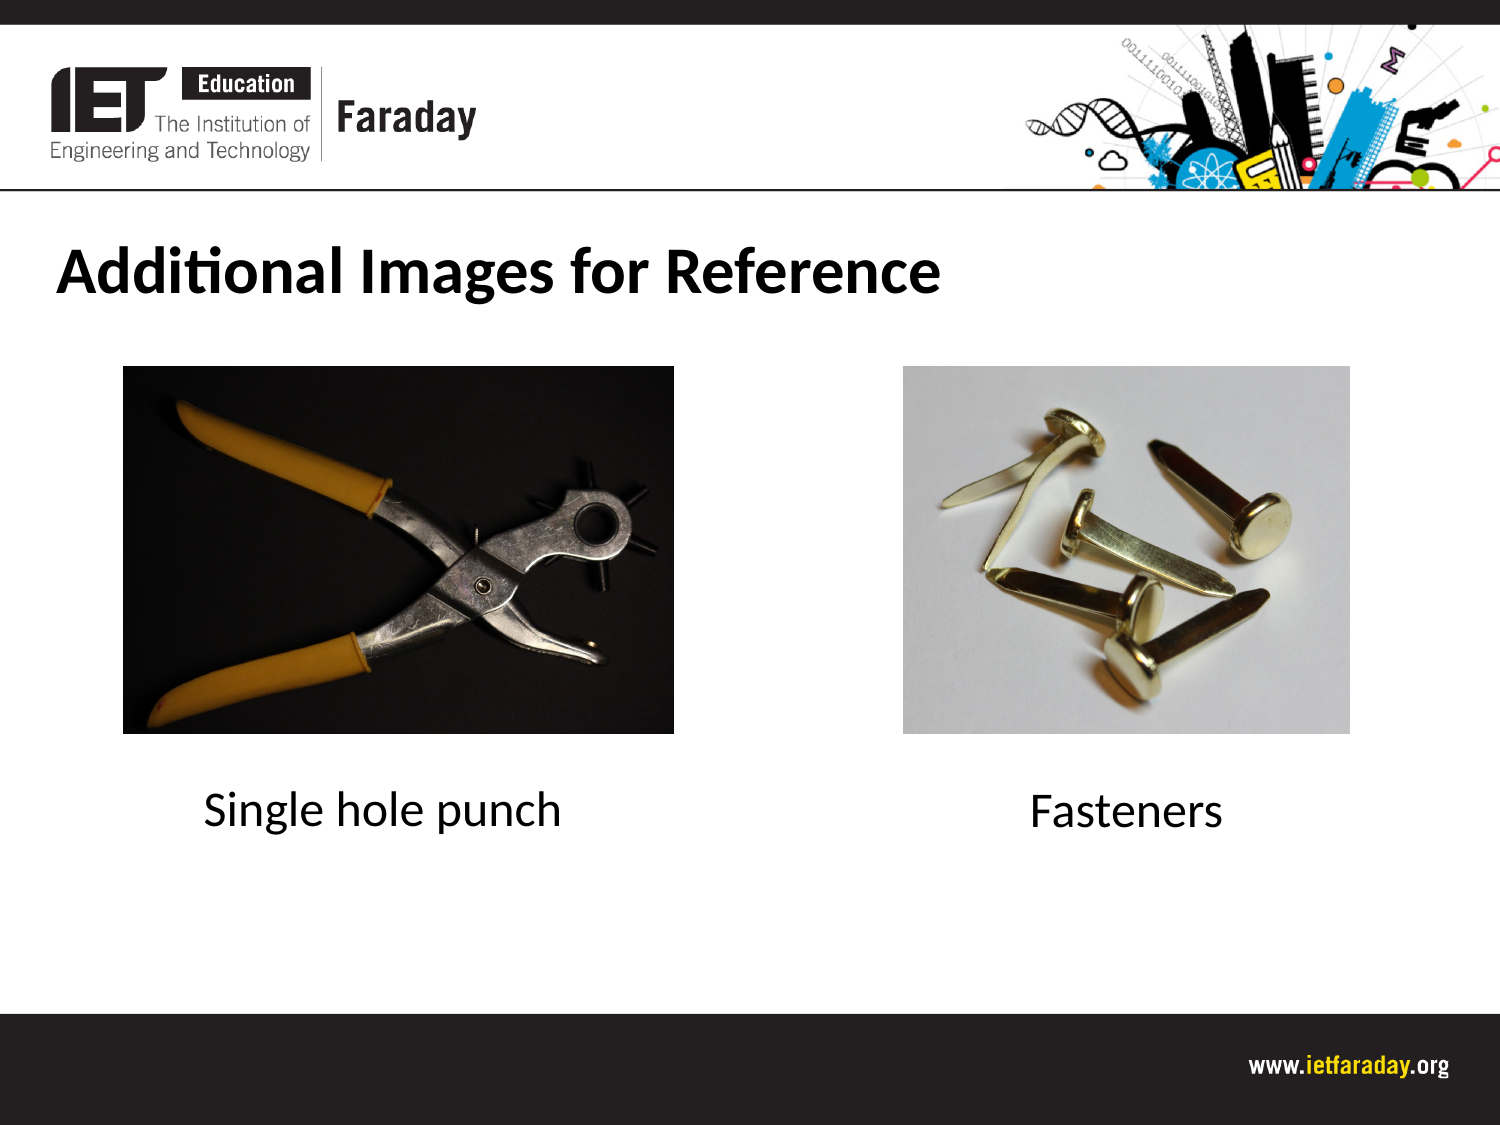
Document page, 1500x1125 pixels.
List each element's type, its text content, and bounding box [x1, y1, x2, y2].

picture [0, 0, 1500, 1125]
text_box Fasteners [917, 769, 1337, 845]
text_box Single hole punch [188, 769, 609, 844]
text_box Additional Images for Reference [41, 219, 1412, 315]
